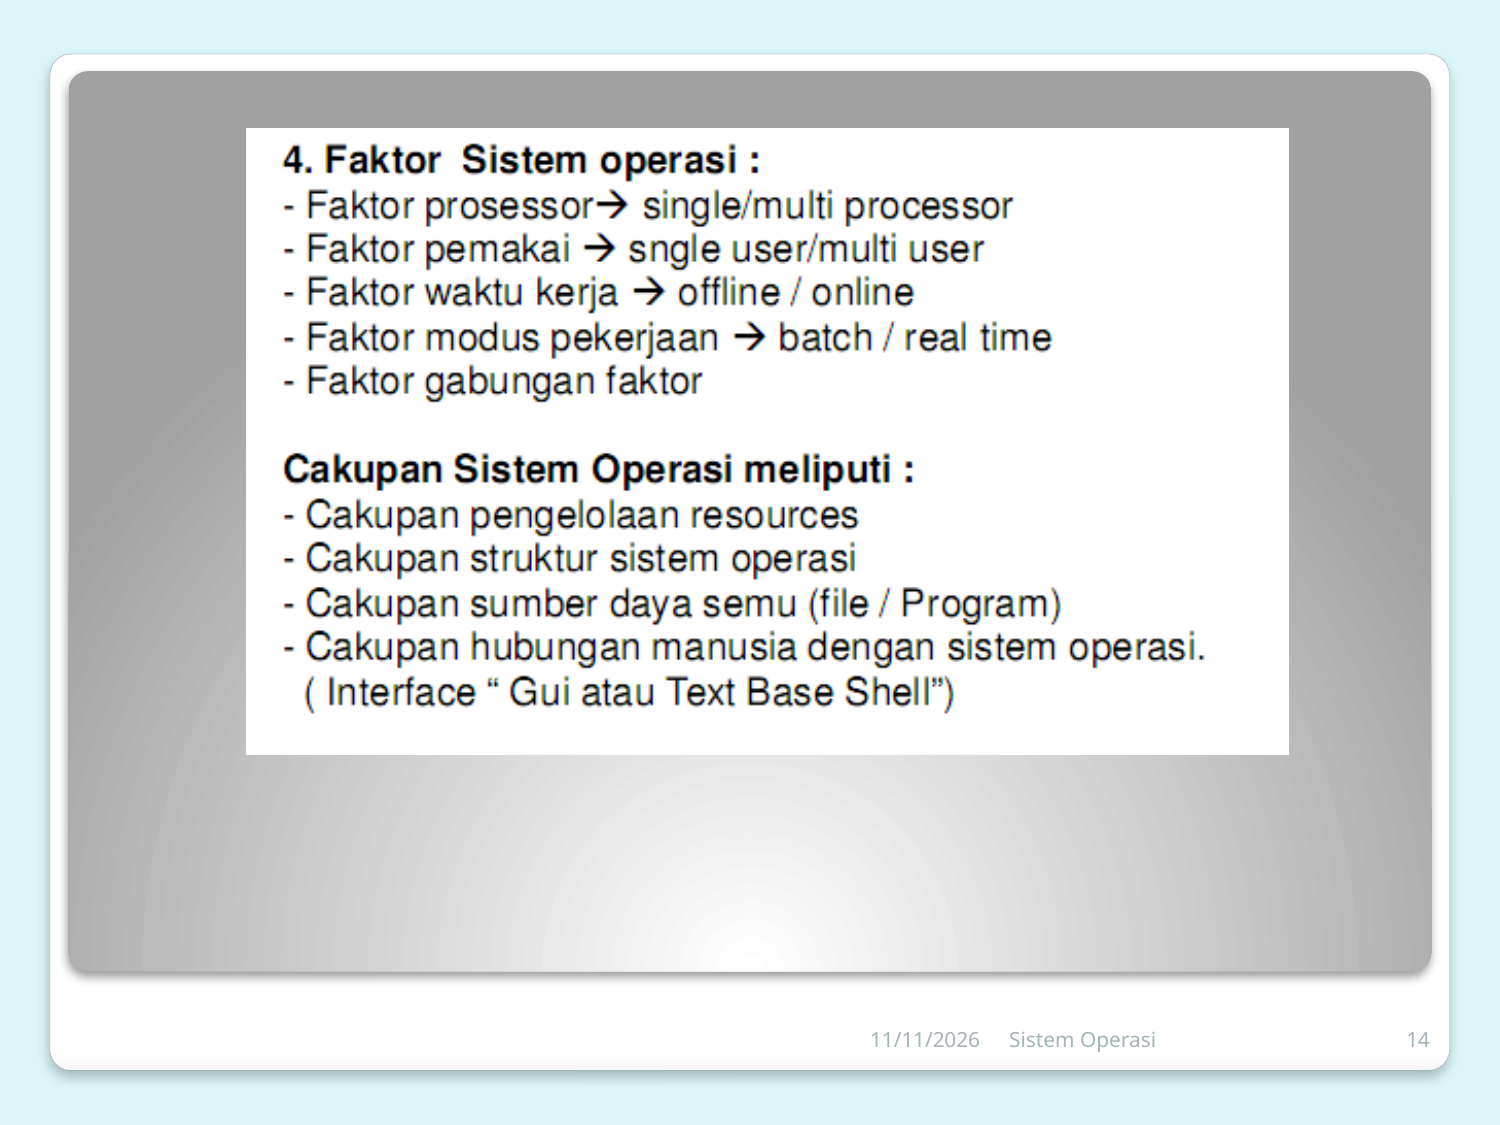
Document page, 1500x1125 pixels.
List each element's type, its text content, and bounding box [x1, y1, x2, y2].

footer Sistem Operasi [994, 1002, 1370, 1063]
slide_number 14 [1370, 1002, 1445, 1063]
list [245, 128, 1290, 755]
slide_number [619, 1002, 994, 1063]
